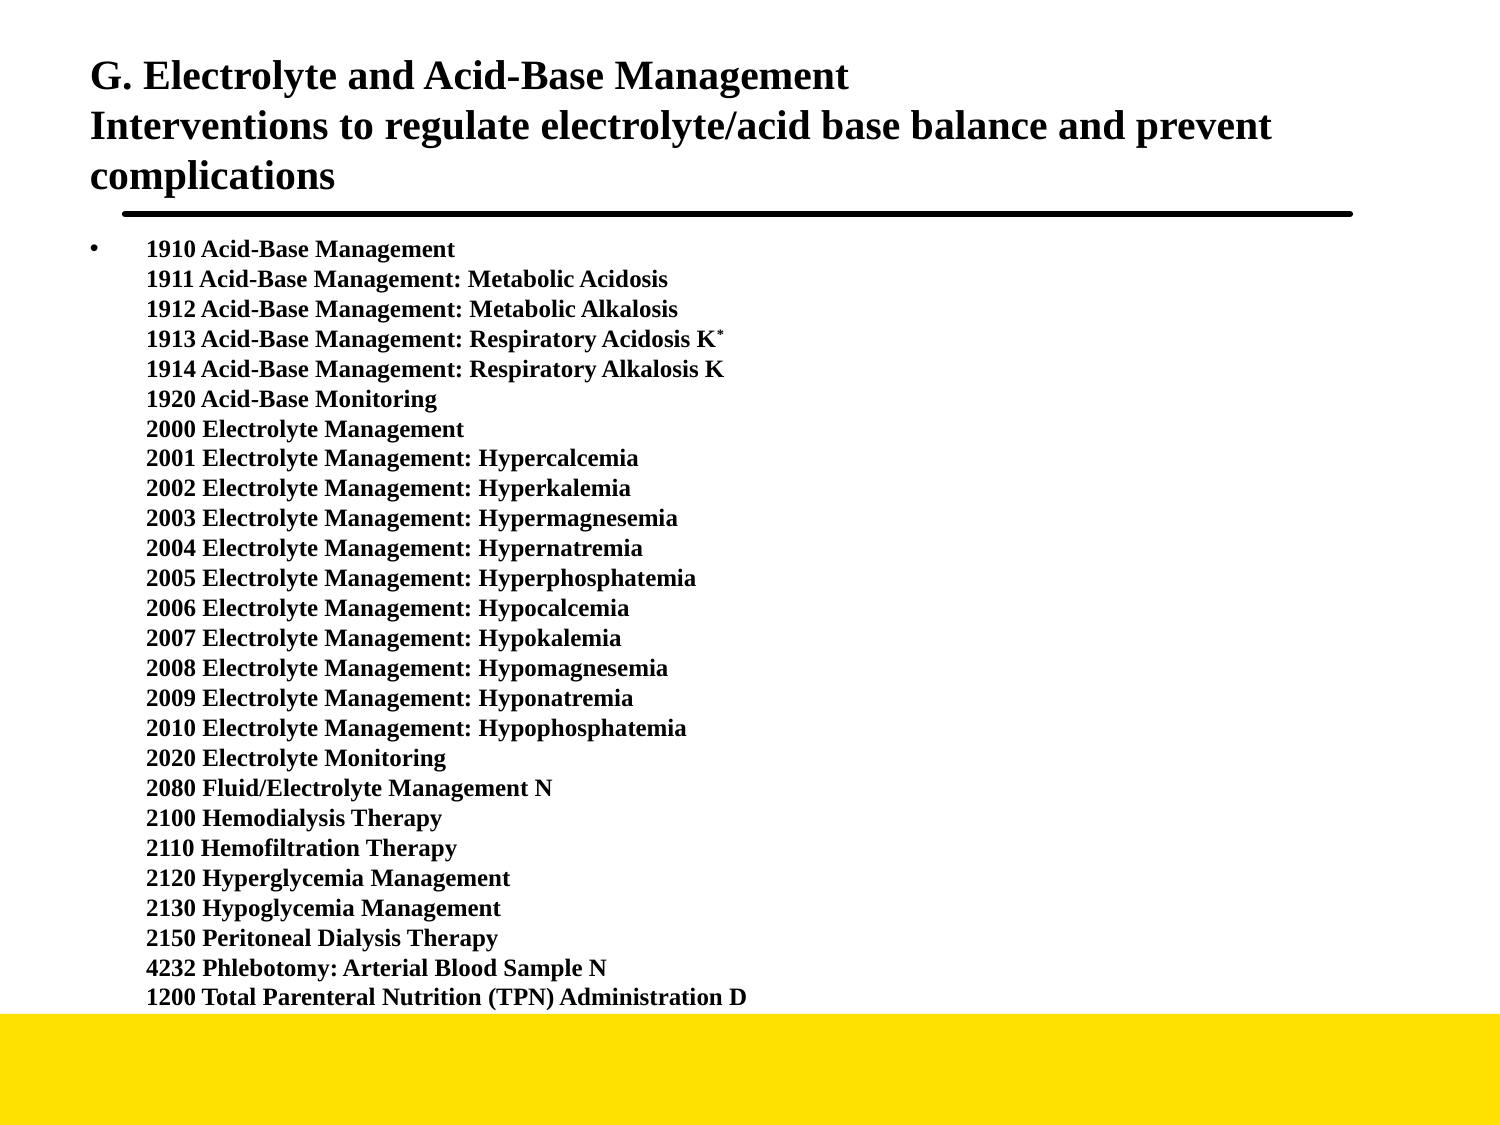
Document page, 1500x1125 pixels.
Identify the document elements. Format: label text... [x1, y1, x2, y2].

list 1910 Acid-Base Management 1911 Acid-Base Management: Metabolic Acidosis 1912 Acid-Base Management: Metabolic Alkalosis 1913 Acid-Base Management: Respiratory Acidosis K* 1914 Acid-Base Management: Respiratory Alkalosis K 1920 Acid-Base Monitoring 2000 Electrolyte Management 2001 Electrolyte Management: Hypercalcemia 2002 Electrolyte Management: Hyperkalemia 2003 Electrolyte Management: Hypermagnesemia 2004 Electrolyte Management: Hypernatremia 2005 Electrolyte Management: Hyperphosphatemia 2006 Electrolyte Management: Hypocalcemia 2007 Electrolyte Management: Hypokalemia 2008 Electrolyte Management: Hypomagnesemia 2009 Electrolyte Management: Hyponatremia 2010 Electrolyte Management: Hypophosphatemia 2020 Electrolyte Monitoring 2080 Fluid/Electrolyte Management N 2100 Hemodialysis Therapy 2110 Hemofiltration Therapy 2120 Hyperglycemia Management 2130 Hypoglycemia Management 2150 Peritoneal Dialysis Therapy 4232 Phlebotomy: Arterial Blood Sample N 1200 Total Parenteral Nutrition (TPN) Administration D [75, 224, 1425, 1005]
title G. Electrolyte and Acid-Base Management Interventions to regulate electrolyte/acid base balance and prevent complications [75, 45, 1425, 200]
